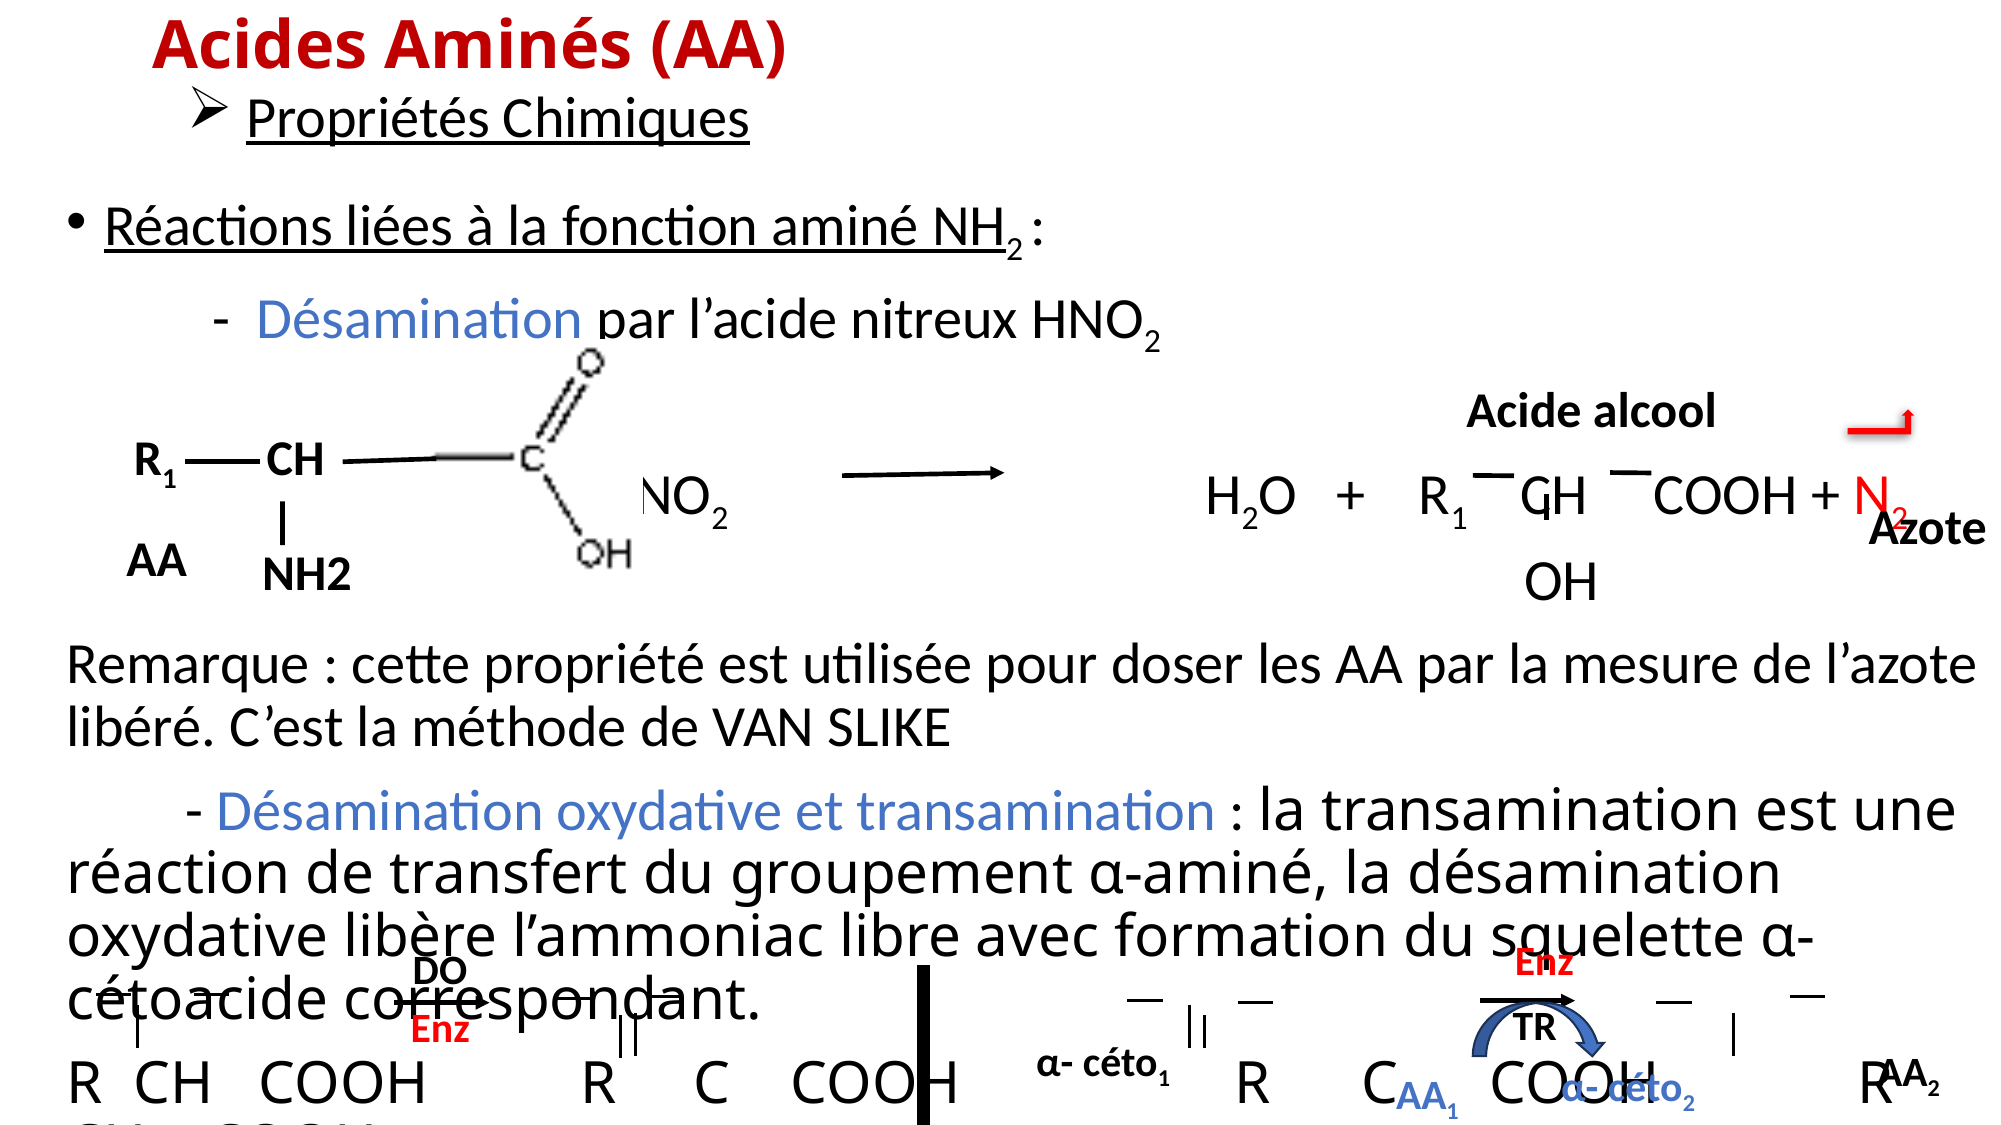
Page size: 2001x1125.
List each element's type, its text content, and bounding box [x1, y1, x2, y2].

text_box NH22 [247, 532, 401, 616]
text_box Propriétés Chimiques [171, 79, 1897, 174]
text_box R1 CH [118, 418, 350, 502]
text_box α- céto2 [1546, 1052, 1755, 1124]
text_box DO [397, 935, 486, 993]
text_box Enz [1499, 926, 1615, 992]
text_box AA1 [1381, 1060, 1492, 1125]
text_box [1847, 409, 1915, 435]
text_box TR [1497, 1005, 1584, 1057]
text_box AA [111, 518, 229, 594]
text_box AA2 [1862, 1037, 1973, 1109]
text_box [842, 472, 1005, 476]
text_box TR [1497, 991, 1586, 1019]
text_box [342, 458, 437, 462]
text_box Azote [1853, 487, 2000, 562]
text_box Acide alcool [1451, 369, 1762, 445]
text_box [1471, 1001, 1607, 1058]
text_box Enz [395, 993, 504, 1059]
text_box Acides Aminés (AA) [137, 0, 1863, 95]
picture [350, 339, 643, 609]
text_box α- céto1 [1021, 1027, 1230, 1099]
list Réactions liées à la fonction aminé NH2 : - Désamination par l’acide nitreux HNO2 + HNO2 H2O + R1 CH COOH + N2 OH Remarque : cette propriété est utilisée pour doser les AA par la mesure de l’azote libéré. C’est la méthode de VAN SLIKE - Désamination oxydative et transamination : la transamination est une réaction de transfert du groupement α-aminé, la désamination oxydative libère l’ammoniac libre avec formation du squelette α-cétoacide correspondant. R CH COOH R C COOH R C COOH R CH COOH NH2 O O NH2 [51, 180, 2000, 1125]
